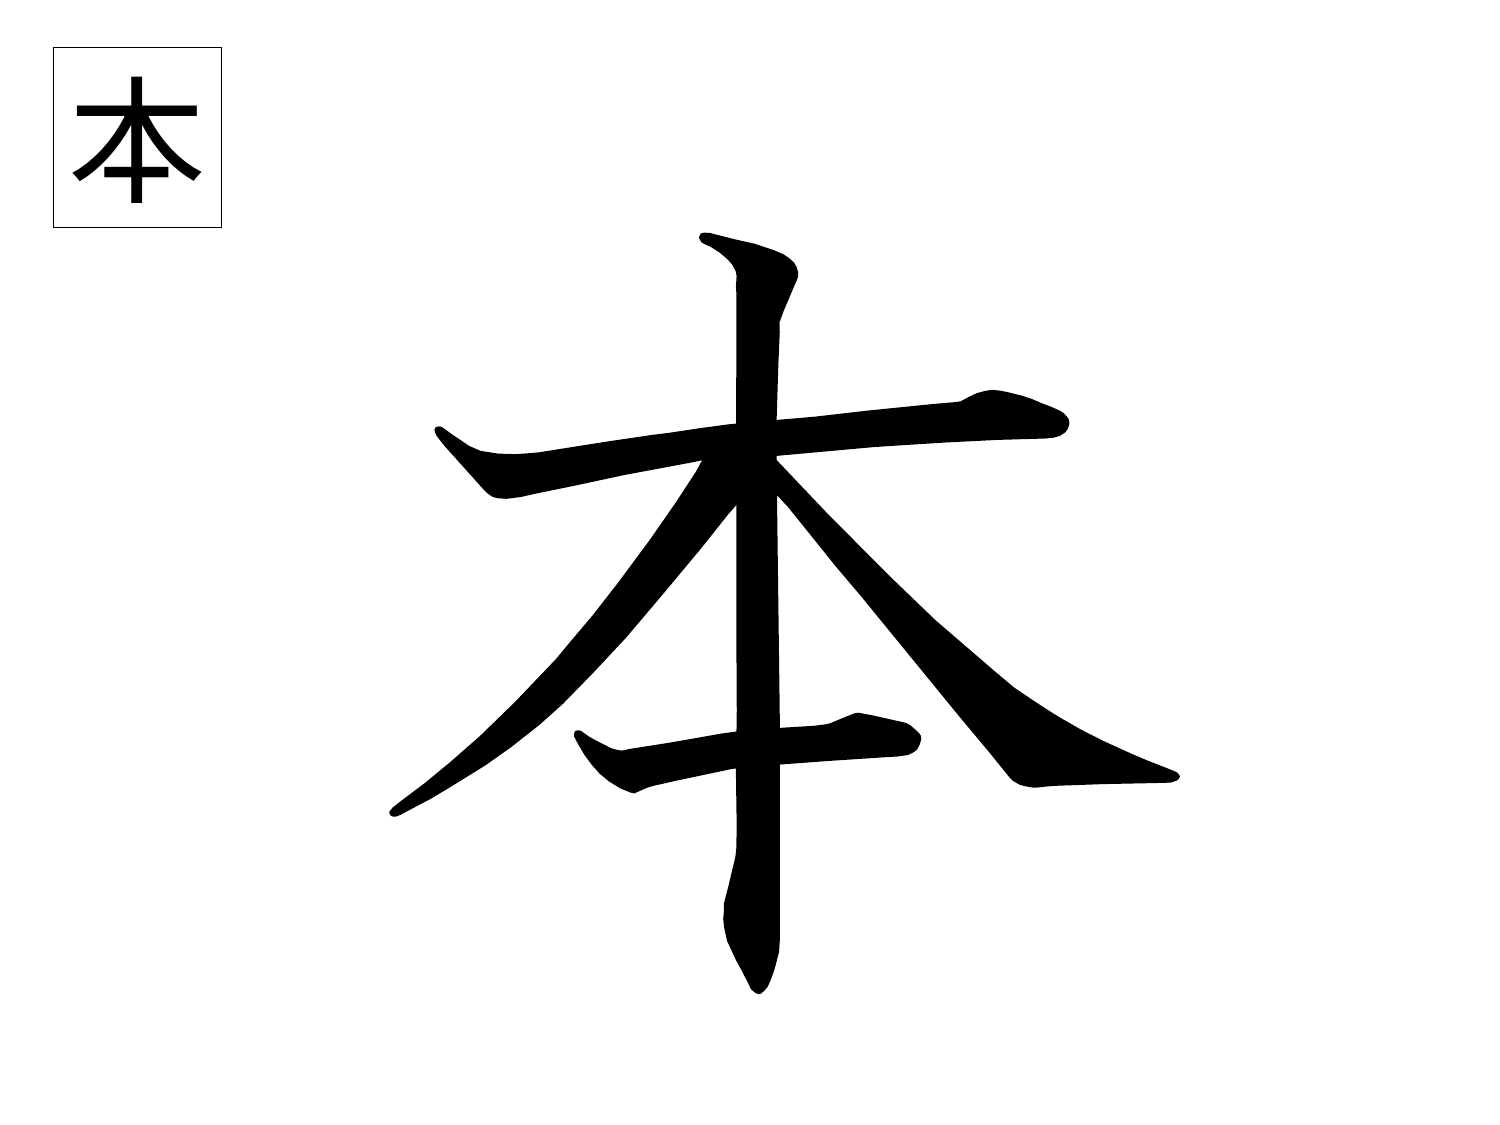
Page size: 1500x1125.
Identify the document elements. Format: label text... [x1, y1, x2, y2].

text_box [696, 230, 801, 729]
text_box [766, 451, 1182, 790]
text_box [571, 710, 924, 796]
text_box [387, 451, 744, 819]
text_box [779, 387, 1072, 458]
text_box [721, 767, 783, 997]
text_box 本 [53, 47, 222, 228]
text_box [432, 421, 734, 501]
